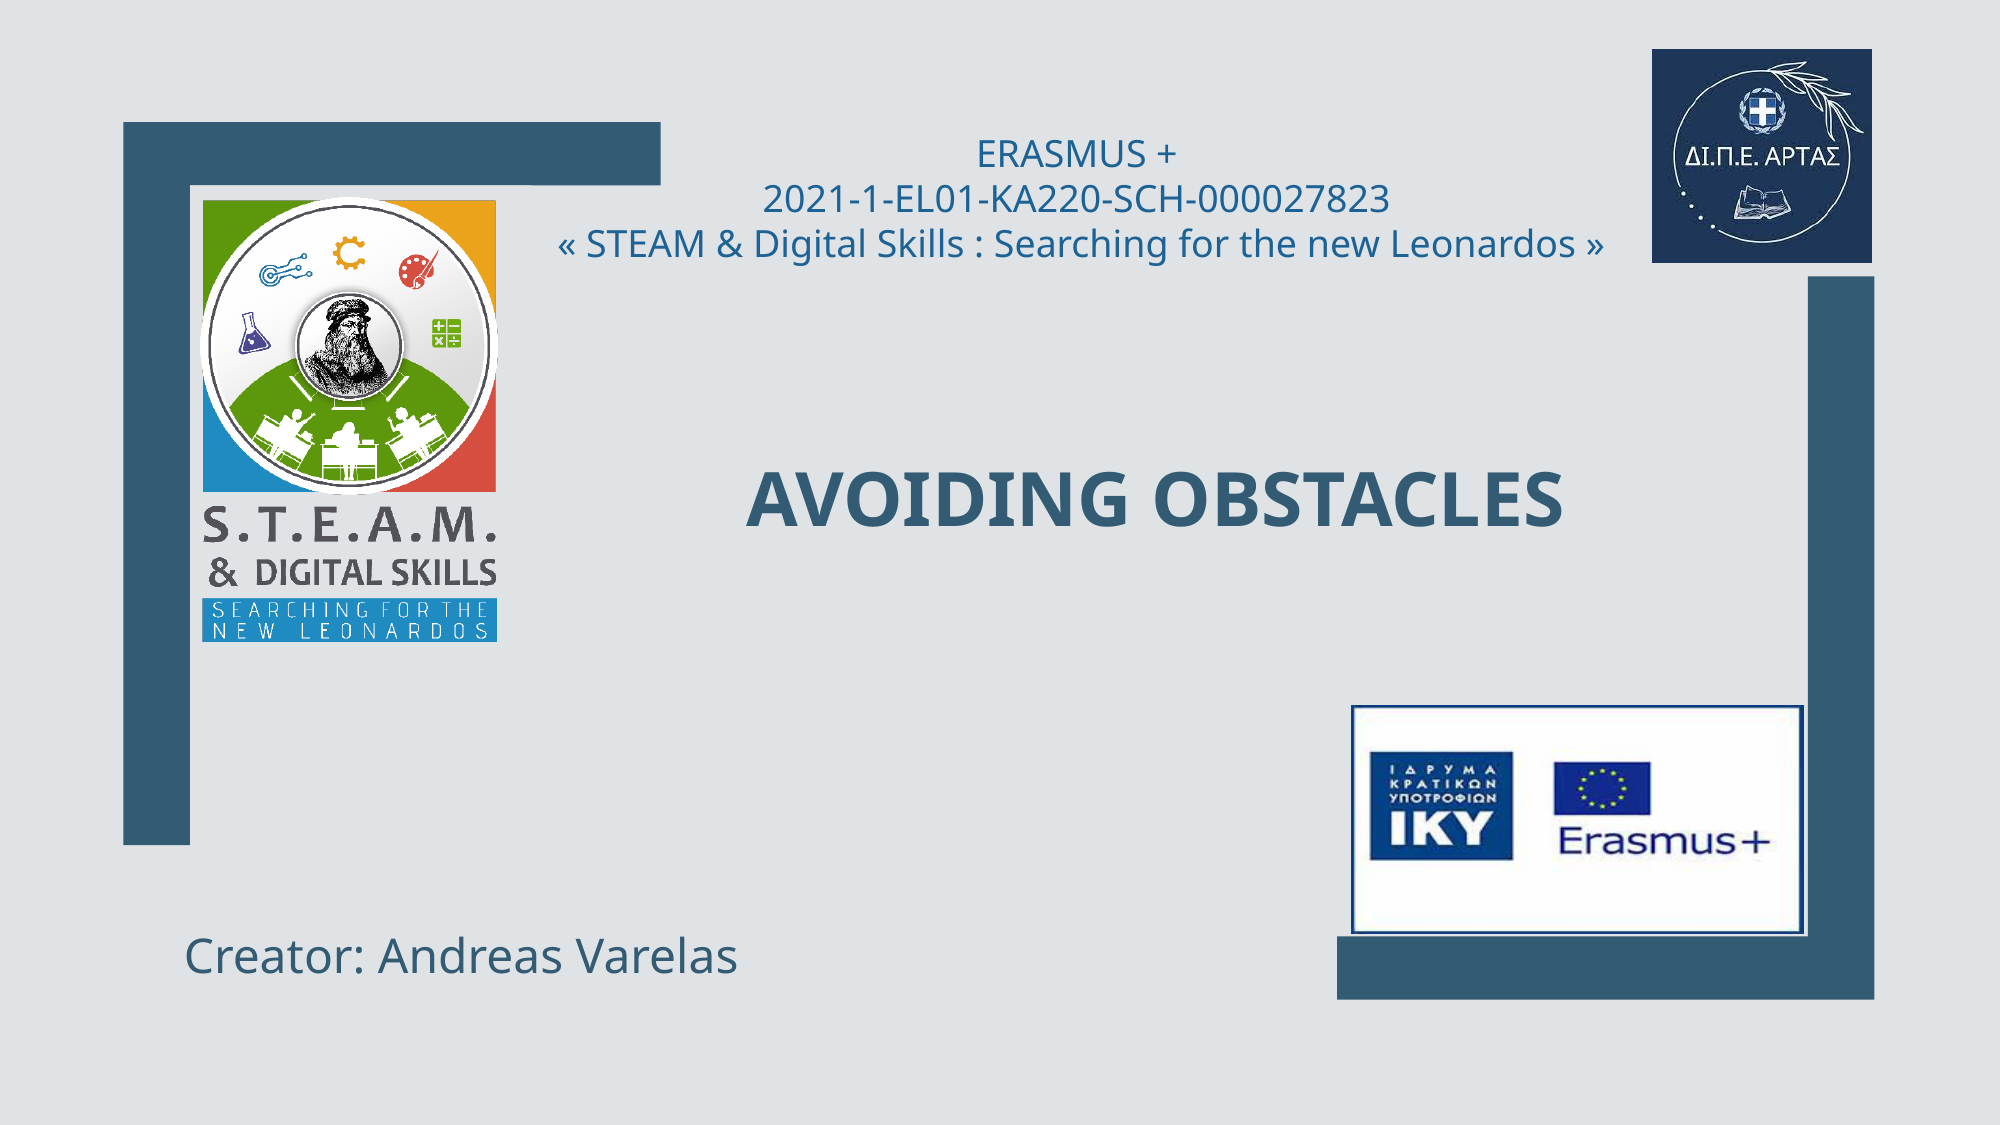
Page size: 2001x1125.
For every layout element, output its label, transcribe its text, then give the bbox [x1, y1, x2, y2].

picture [199, 197, 498, 642]
picture [1652, 49, 1872, 263]
title Avoiding obstacles [506, 352, 1806, 550]
text_box ERASMUS + 2021-1-EL01-KA220-SCH-000027823 « STEAM & Digital Skills : Searching for the new Leonardos » [153, 122, 2000, 273]
picture [1351, 705, 1804, 935]
subtitle Creator: Andreas Varelas [168, 660, 1670, 1035]
